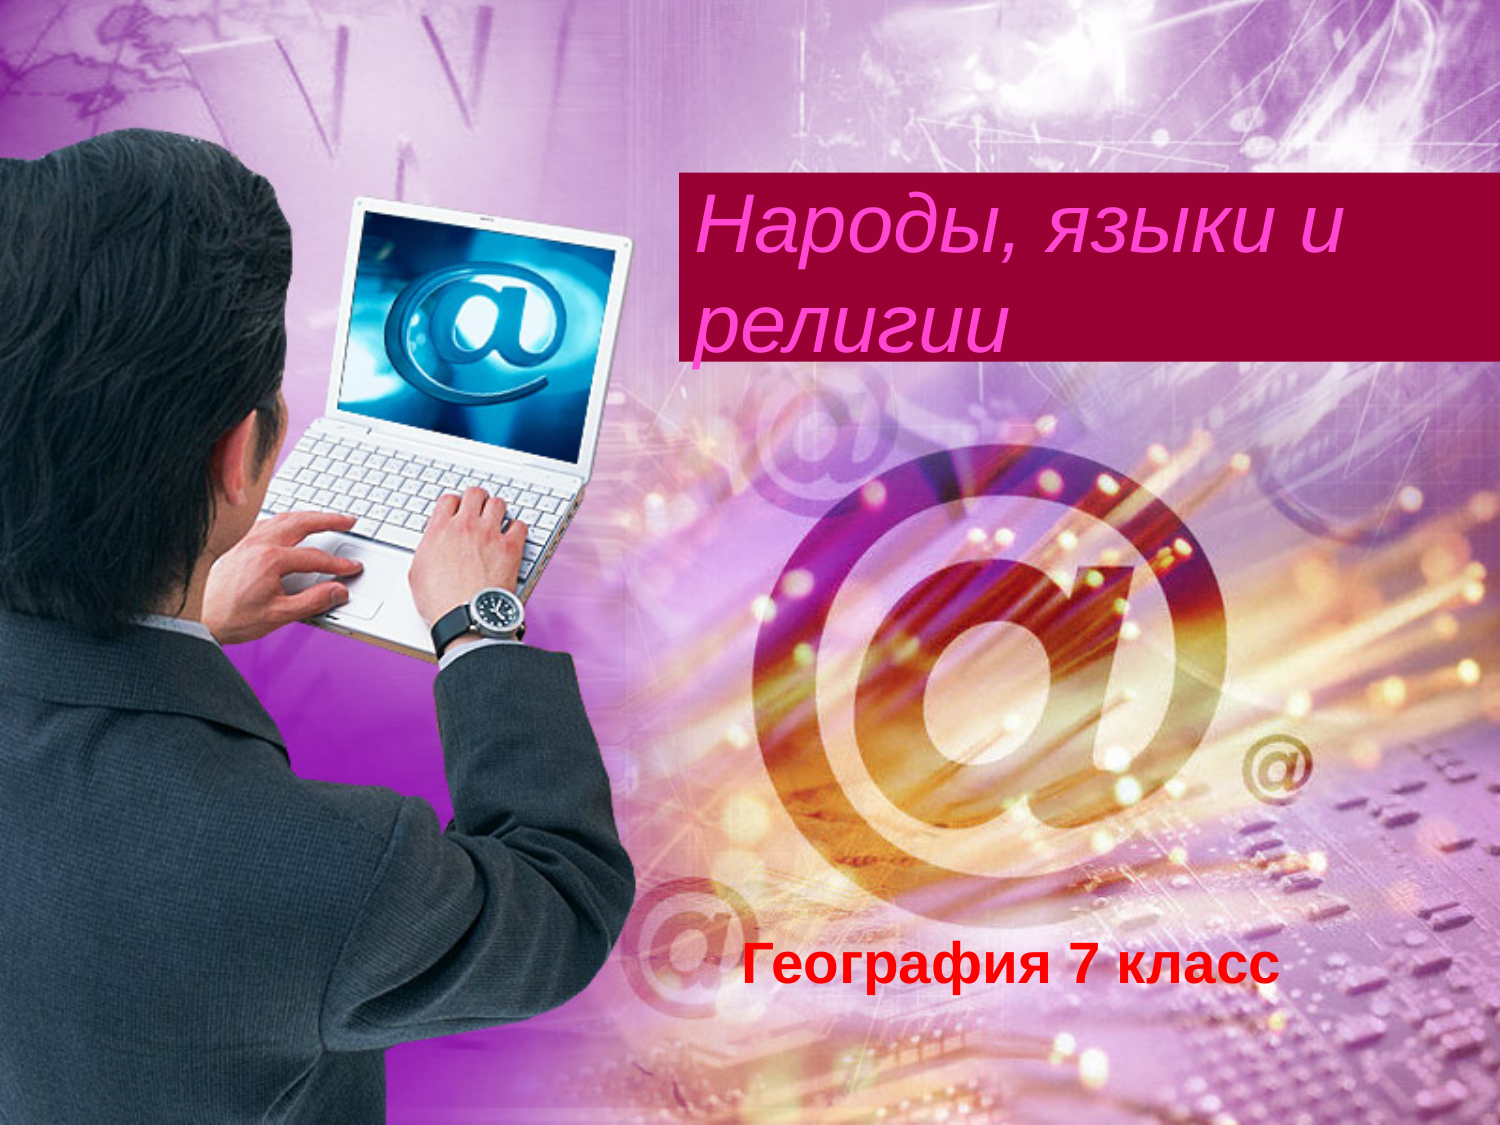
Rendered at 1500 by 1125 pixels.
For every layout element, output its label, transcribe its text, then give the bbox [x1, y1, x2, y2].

subtitle География 7 класс [726, 925, 1398, 1055]
title Народы, языки и религии [679, 175, 1500, 364]
picture [0, 0, 1500, 1125]
